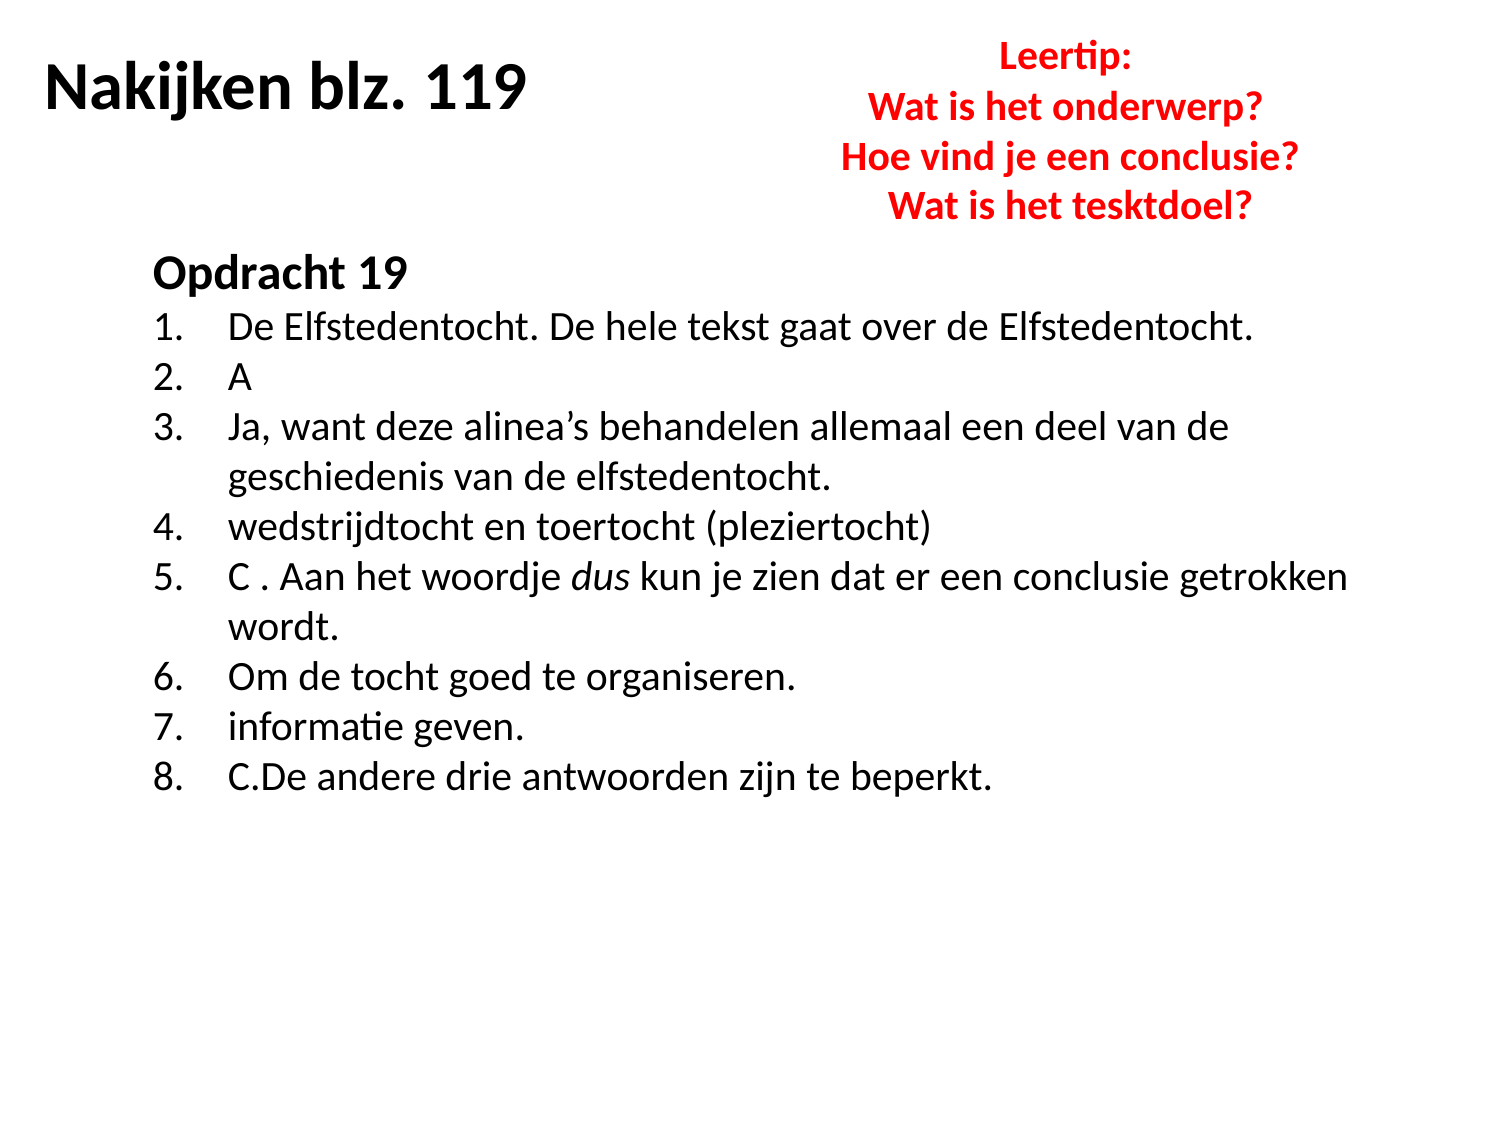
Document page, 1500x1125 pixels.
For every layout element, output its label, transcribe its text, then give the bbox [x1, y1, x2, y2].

text_box Opdracht 19 De Elfstedentocht. De hele tekst gaat over de Elfstedentocht. A Ja, want deze alinea’s behandelen allemaal een deel van de geschiedenis van de elfstedentocht. wedstrijdtocht en toertocht (pleziertocht) C . Aan het woordje dus kun je zien dat er een conclusie getrokken wordt. Om de tocht goed te organiseren. informatie geven. C.De andere drie antwoorden zijn te beperkt. [138, 231, 1433, 807]
text_box Leertip: Wat is het onderwerp? Hoe vind je een conclusie? Wat is het tesktdoel? [692, 22, 1449, 284]
text_box Nakijken blz. 119 [29, 42, 692, 131]
